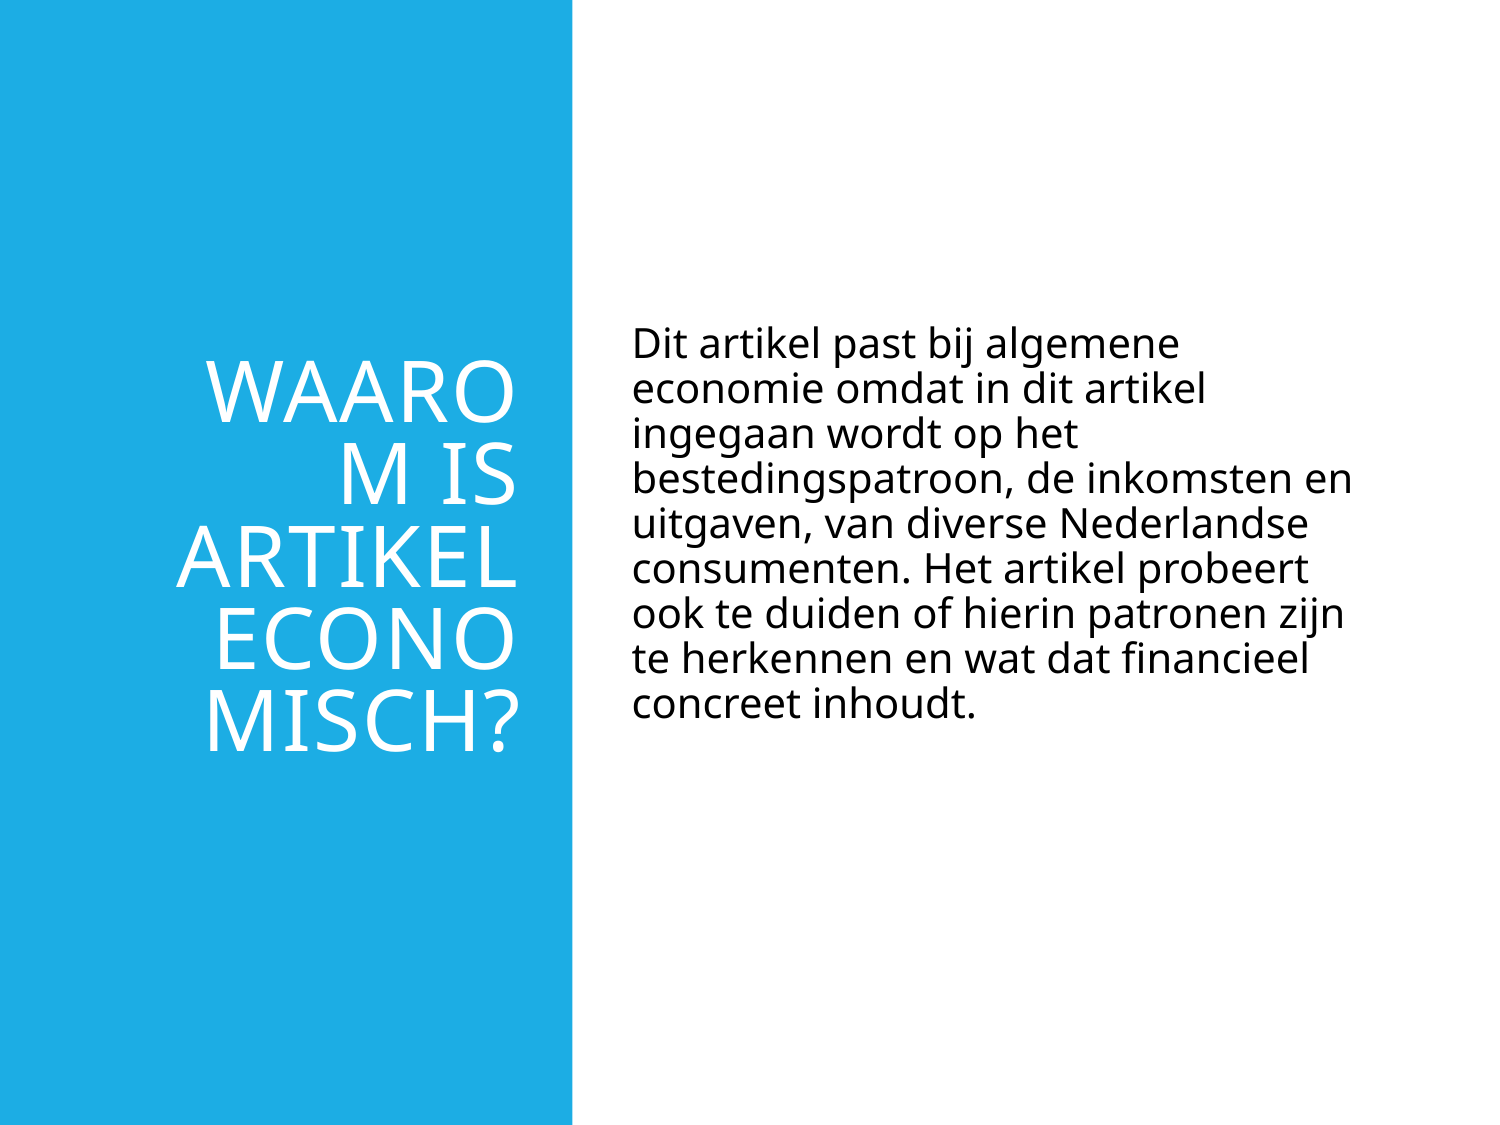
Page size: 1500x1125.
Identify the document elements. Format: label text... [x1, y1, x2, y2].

text_box [0, 0, 574, 1125]
list Dit artikel past bij algemene economie omdat in dit artikel ingegaan wordt op het bestedingspatroon, de inkomsten en uitgaven, van diverse Nederlandse consumenten. Het artikel probeert ook te duiden of hierin patronen zijn te herkennen en wat dat financieel concreet inhoudt. [609, 131, 1385, 993]
title Waarom is artikel economisch? [118, 131, 536, 993]
text_box [574, 0, 1500, 1125]
